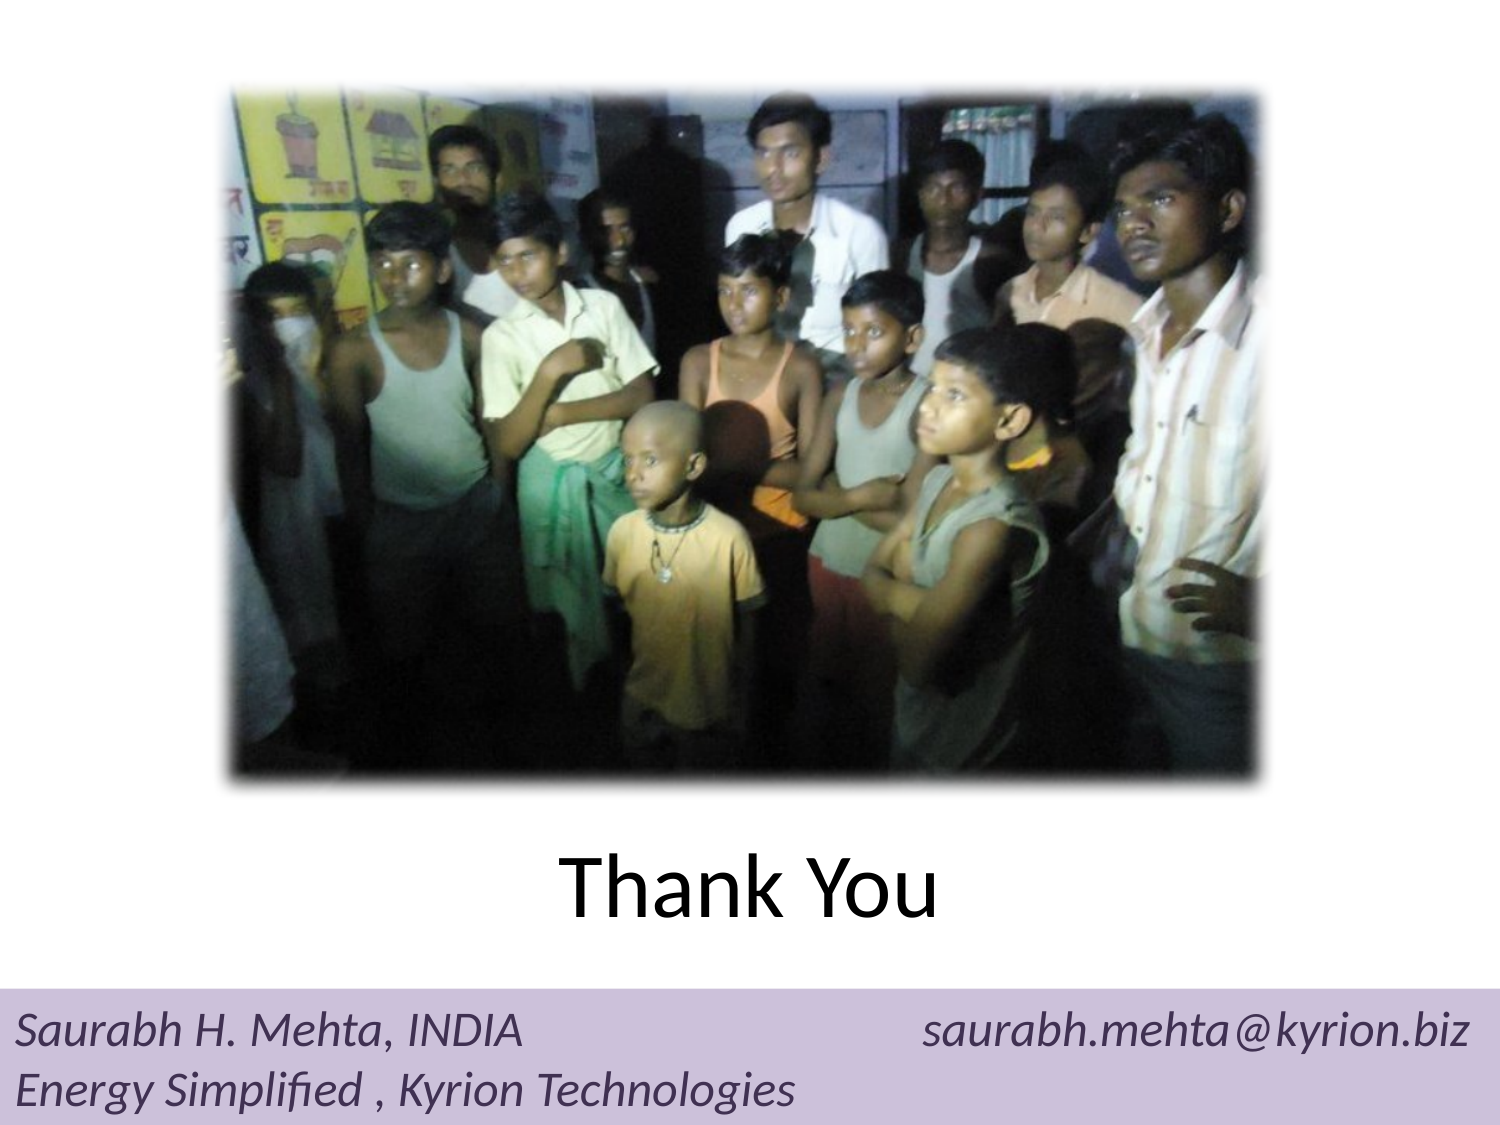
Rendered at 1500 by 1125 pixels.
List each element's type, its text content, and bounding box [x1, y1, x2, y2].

text_box Saurabh H. Mehta, INDIA saurabh.mehta@kyrion.biz Energy Simplified , Kyrion Technologies www.kyrion.biz [0, 988, 1500, 1125]
text_box Thank You [74, 787, 1425, 975]
picture [212, 78, 1276, 801]
